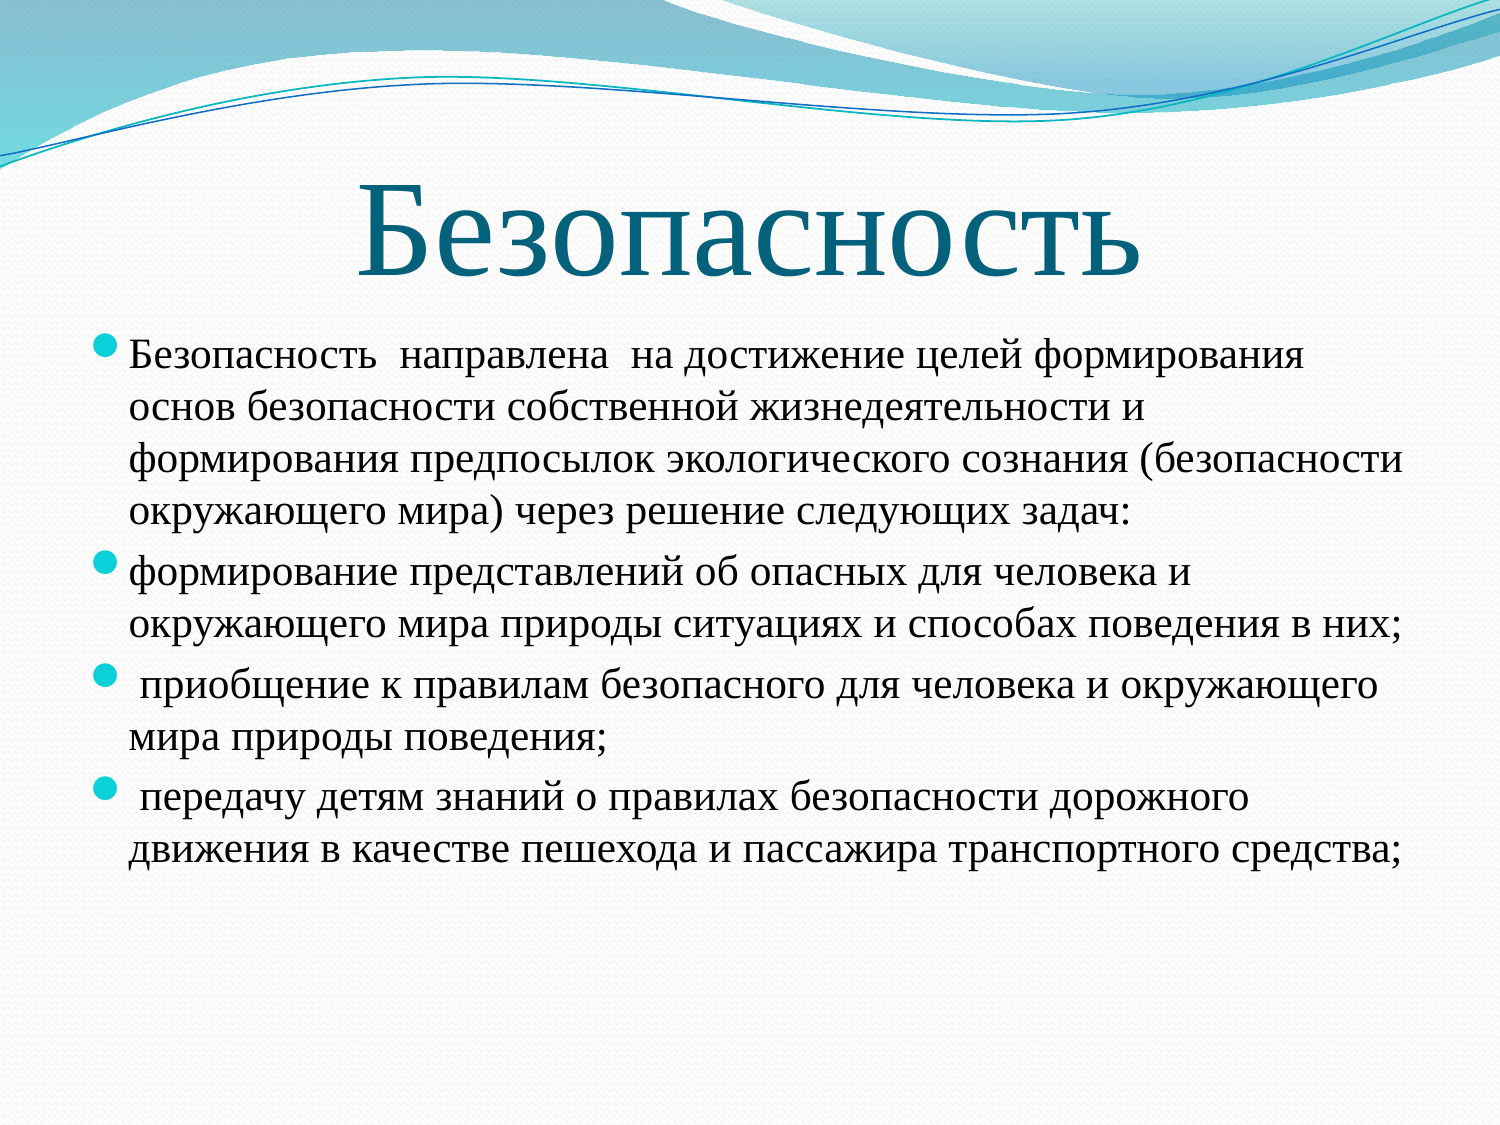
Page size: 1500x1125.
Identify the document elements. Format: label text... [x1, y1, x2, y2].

title Безопасность [75, 115, 1425, 303]
list Безопасность направлена на достижение целей формирования основ безопасности собственной жизнедеятельности и формирования предпосылок экологического сознания (безопасности окружающего мира) через решение следующих задач: формирование представлений об опасных для человека и окружающего мира природы ситуациях и способах поведения в них; приобщение к правилам безопасного для человека и окружающего мира природы поведения; передачу детям знаний о правилах безопасности дорожного движения в качестве пешехода и пассажира транспортного средства; [75, 317, 1425, 1038]
